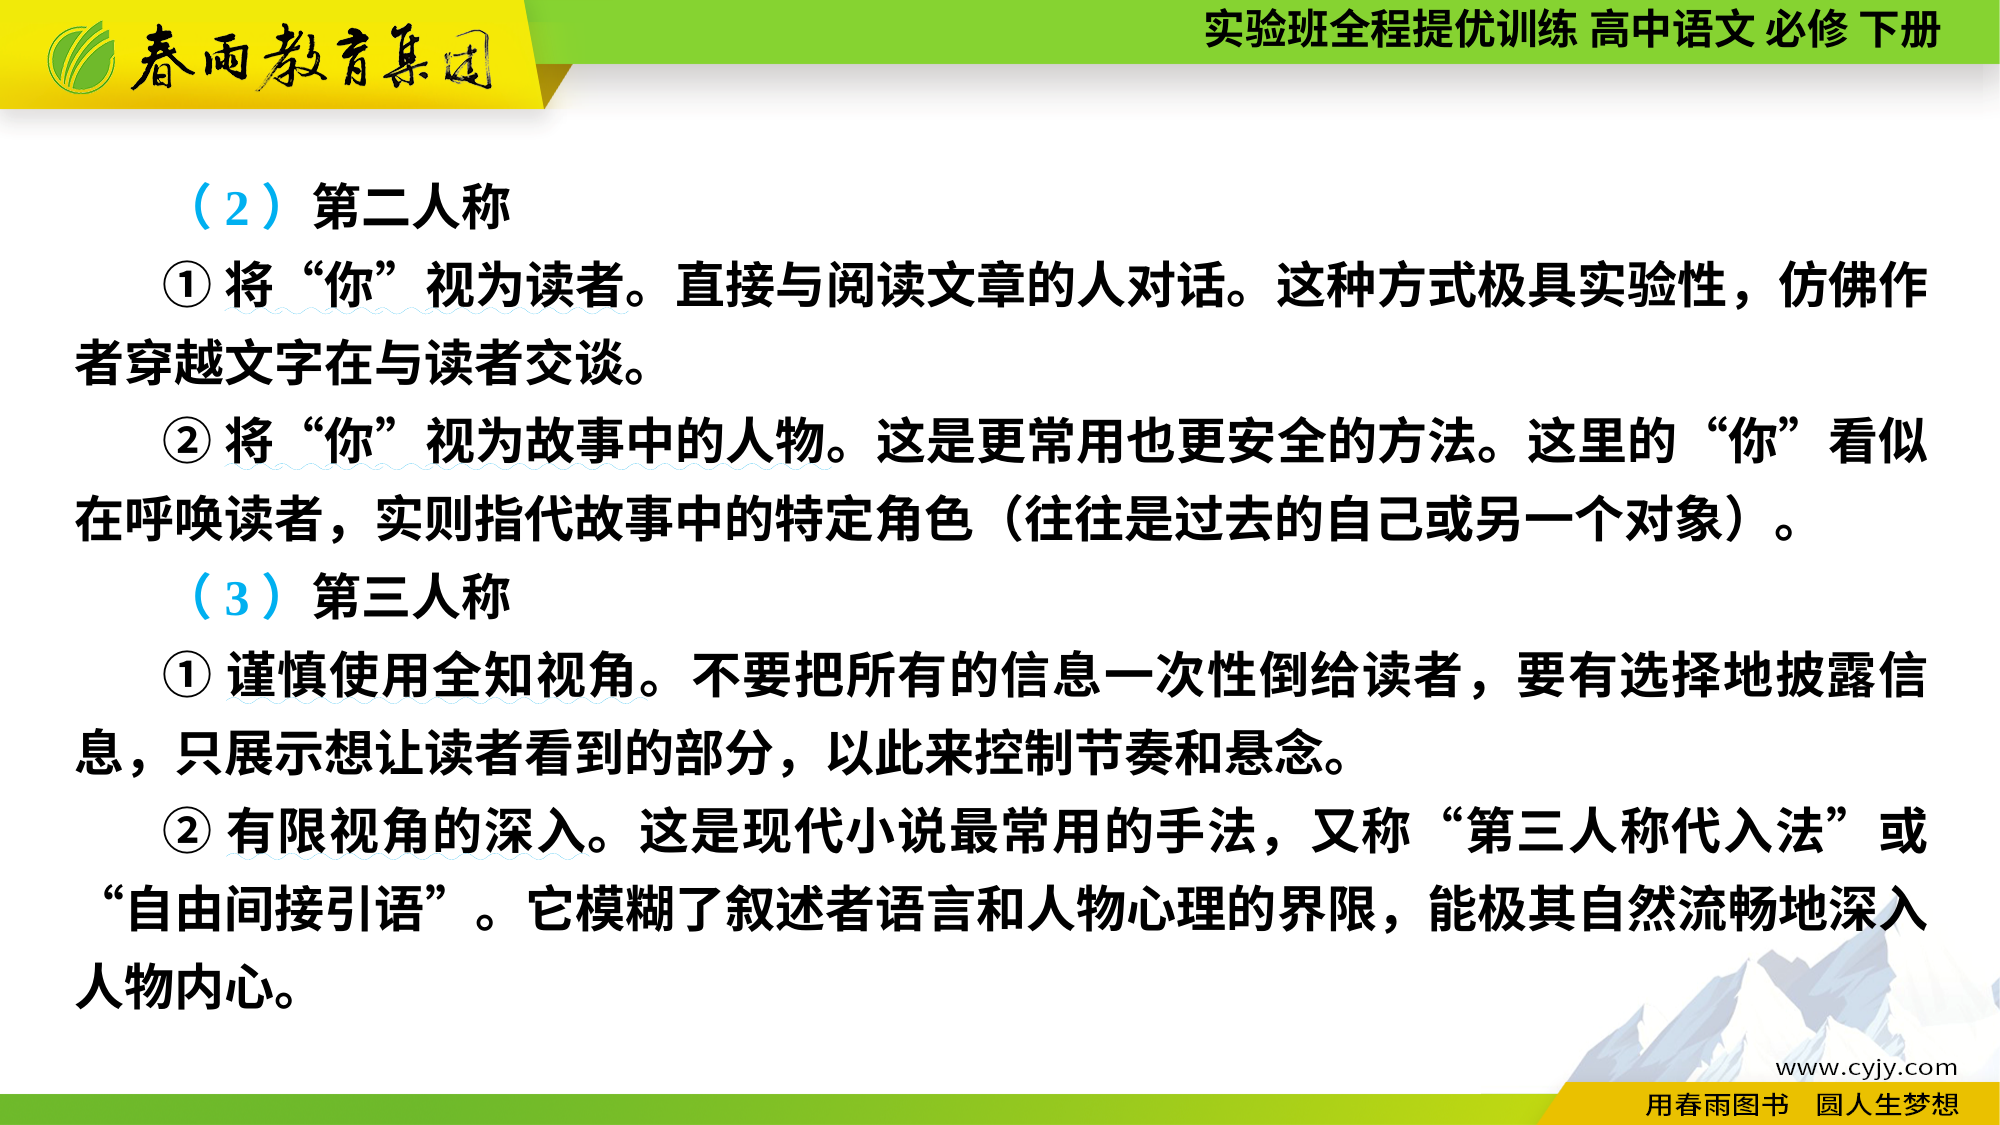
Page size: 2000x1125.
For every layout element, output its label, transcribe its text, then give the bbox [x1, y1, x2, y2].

picture [0, 0, 2000, 1125]
list （2）第二人称 ①将“你”视为读者。直接与阅读文章的人对话。这种方式极具实验性，仿佛作者穿越文字在与读者交谈。 ②将“你”视为故事中的人物。这是更常用也更安全的方法。这里的“你”看似在呼唤读者，实则指代故事中的特定角色（往往是过去的自己或另一个对象）。 （3）第三人称 ①谨慎使用全知视角。不要把所有的信息一次性倒给读者，要有选择地披露信息，只展示想让读者看到的部分，以此来控制节奏和悬念。 ②有限视角的深入。这是现代小说最常用的手法，又称“第三人称代入法”或“自由间接引语”。它模糊了叙述者语言和人物心理的界限，能极其自然流畅地深入人物内心。 [59, 150, 1944, 1024]
